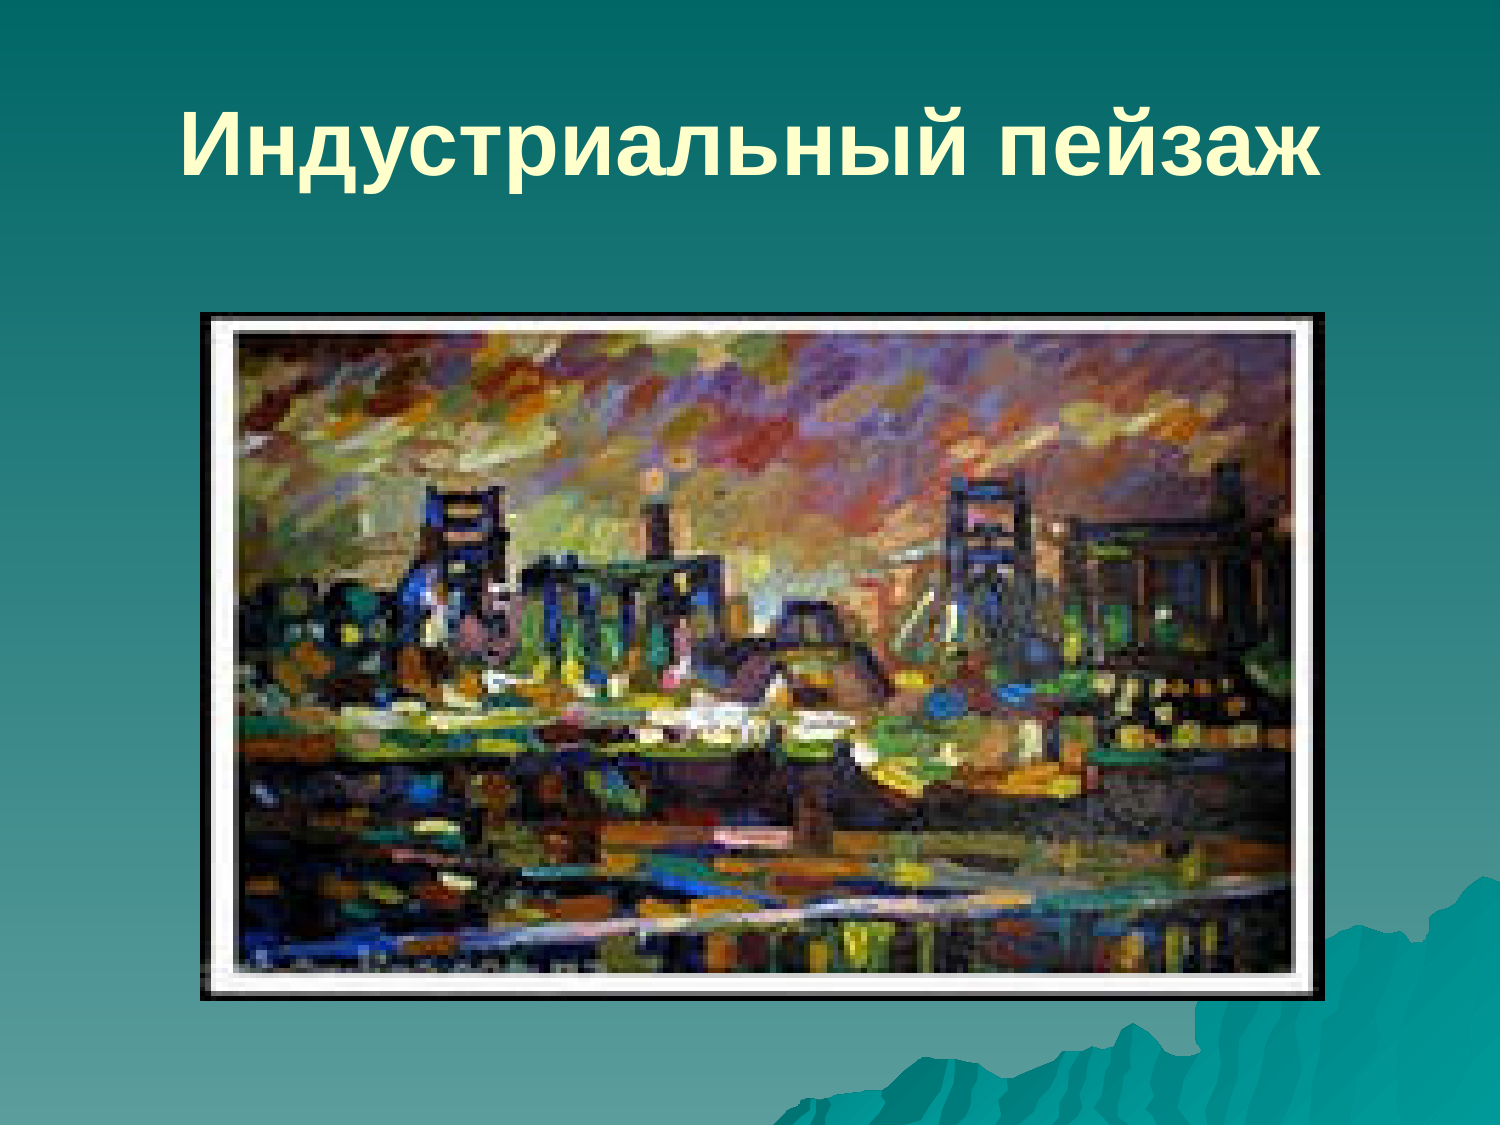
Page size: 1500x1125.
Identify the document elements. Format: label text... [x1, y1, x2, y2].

picture [199, 312, 1326, 1001]
title Индустриальный пейзаж [75, 45, 1425, 233]
